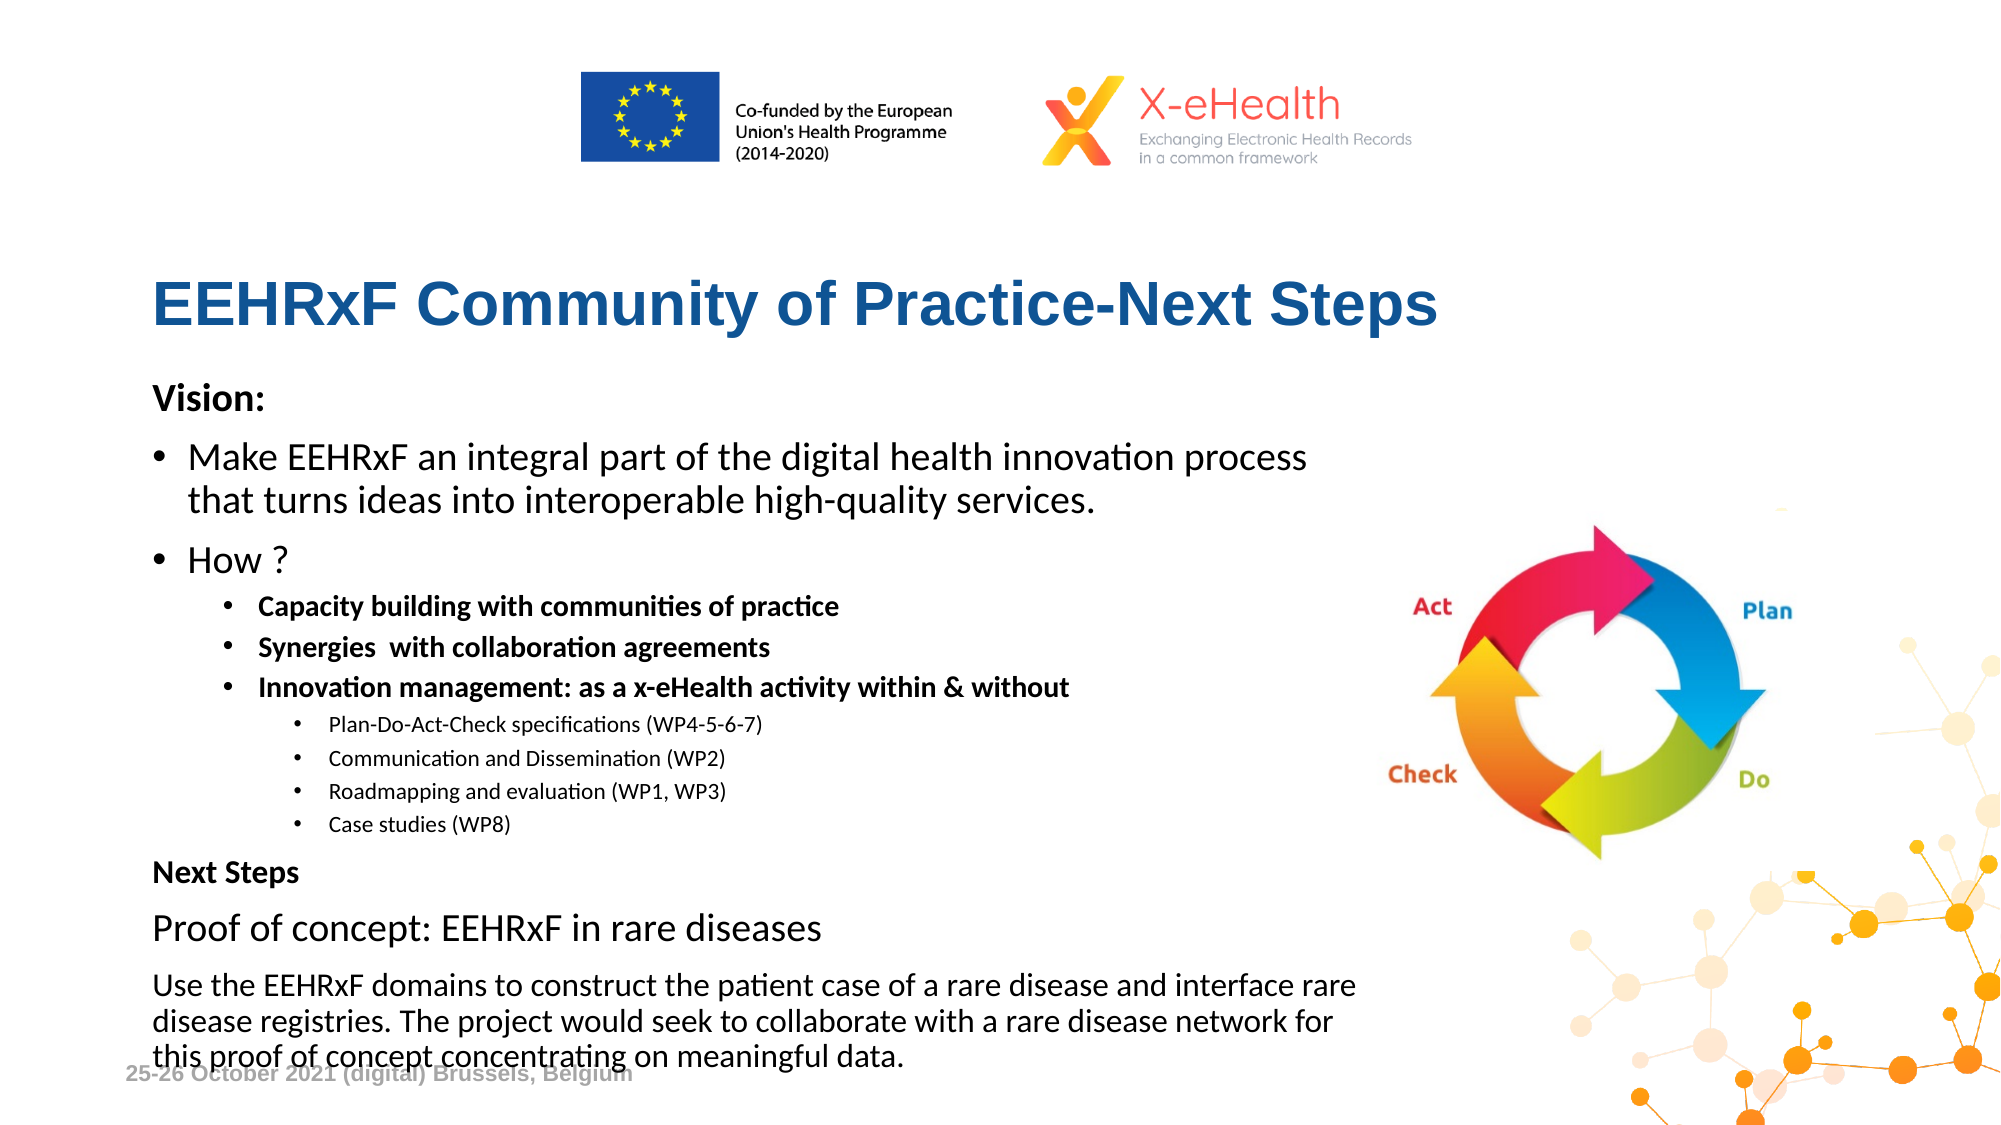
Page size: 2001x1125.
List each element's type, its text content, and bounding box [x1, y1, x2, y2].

text_box Vision: Make EEHRxF an integral part of the digital health innovation process that turns ideas into interoperable high-quality services. How ? Capacity building with communities of practice Synergies with collaboration agreements Innovation management: as a x-eHealth activity within & without Plan-Do-Act-Check specifications (WP4-5-6-7) Communication and Dissemination (WP2) Roadmapping and evaluation (WP1, WP3) Case studies (WP8) Next Steps Proof of concept: EEHRxF in rare diseases Use the EEHRxF domains to construct the patient case of a rare disease and interface rare disease registries. The project would seek to collaborate with a rare disease network for this proof of concept concentrating on meaningful data. [137, 368, 1395, 1083]
footer 25-26 October 2021 (digital) Brussels, Belgium [102, 1042, 658, 1103]
picture [550, 40, 1450, 181]
title EEHRxF Community of Practice-Next Steps [137, 196, 1863, 414]
picture [1313, 467, 2001, 1125]
